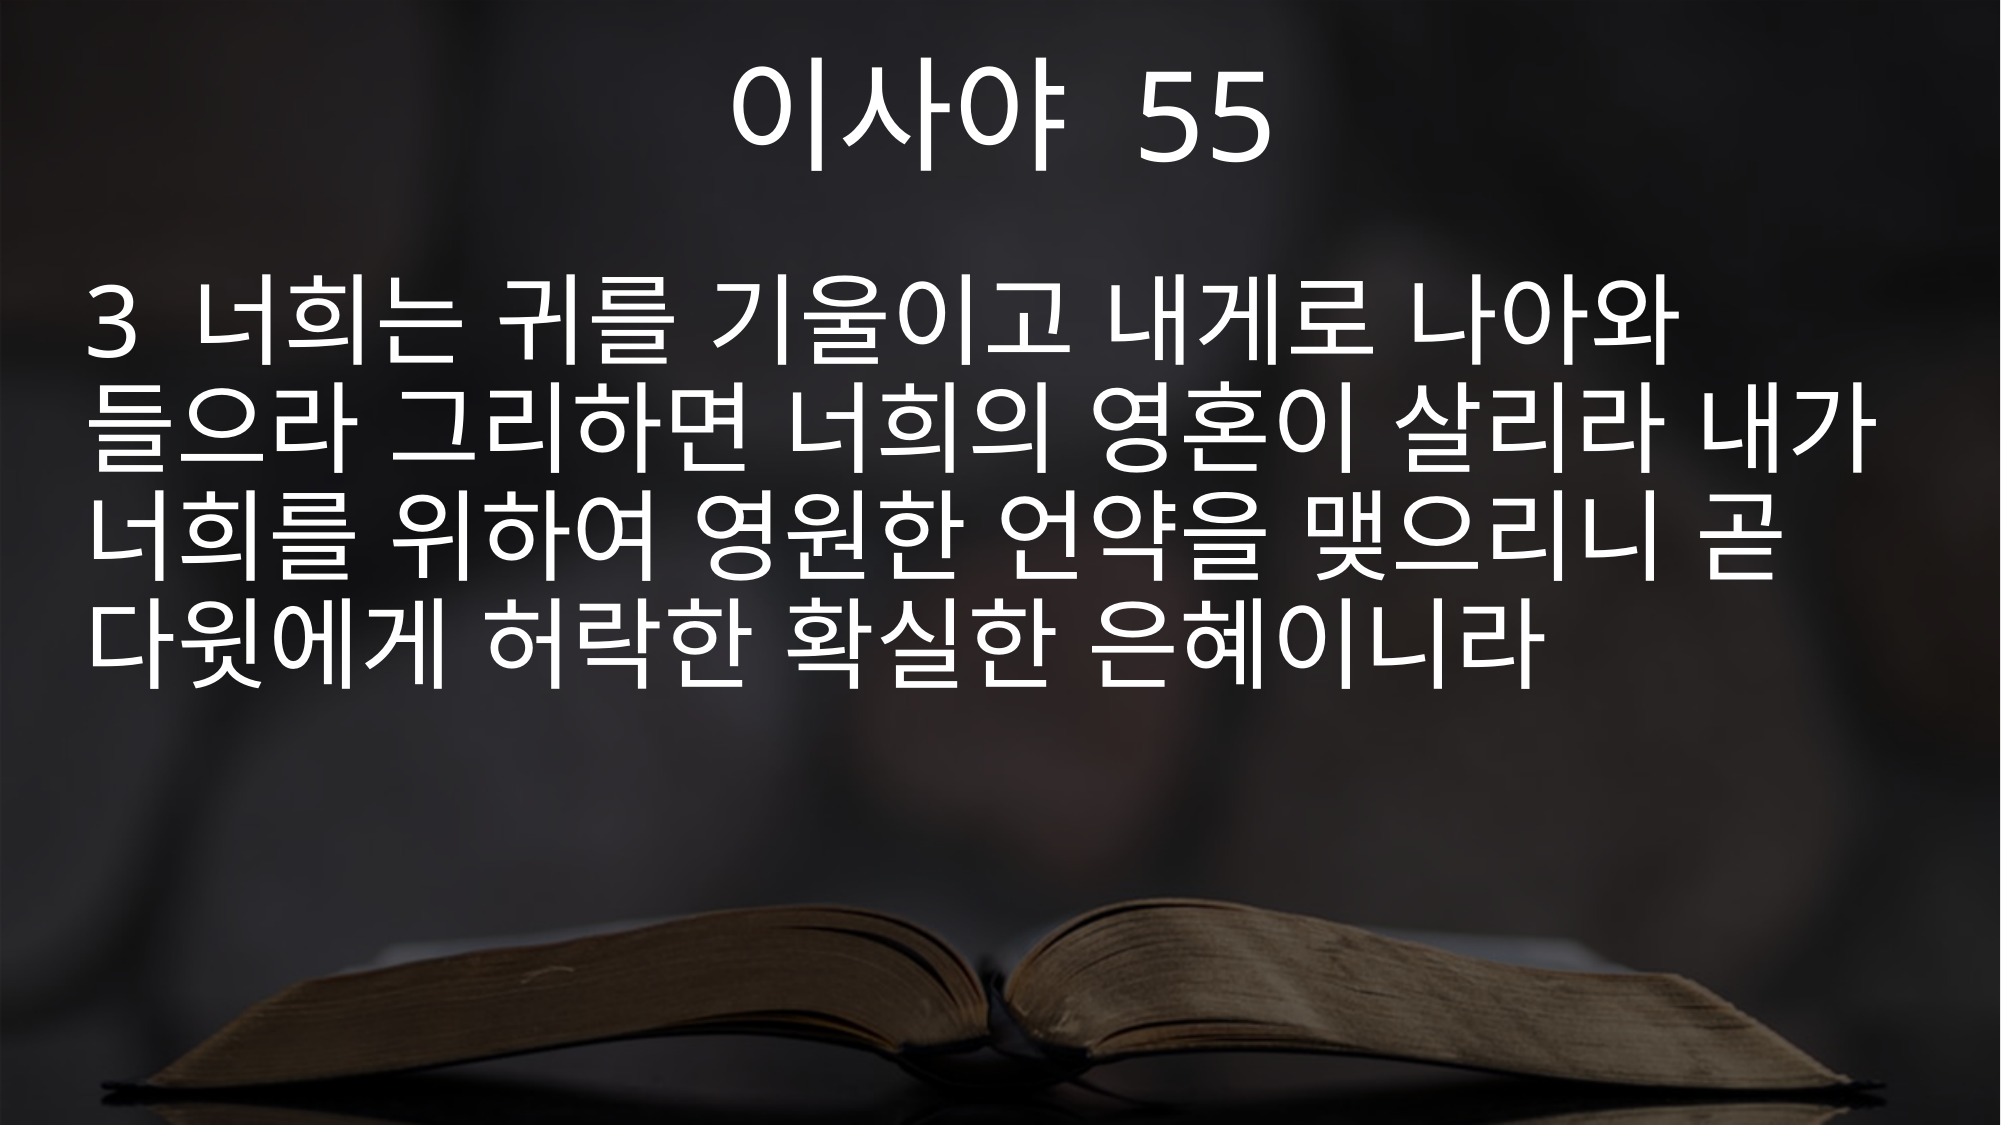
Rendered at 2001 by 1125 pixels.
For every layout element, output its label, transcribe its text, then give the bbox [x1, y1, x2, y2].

footer 이사야 55 [0, 32, 2000, 192]
picture [0, 0, 2001, 1125]
list 3 너희는 귀를 기울이고 내게로 나아와 들으라 그리하면 너희의 영혼이 살리라 내가 너희를 위하여 영원한 언약을 맺으리니 곧 다윗에게 허락한 확실한 은혜이니라 [69, 263, 1953, 423]
